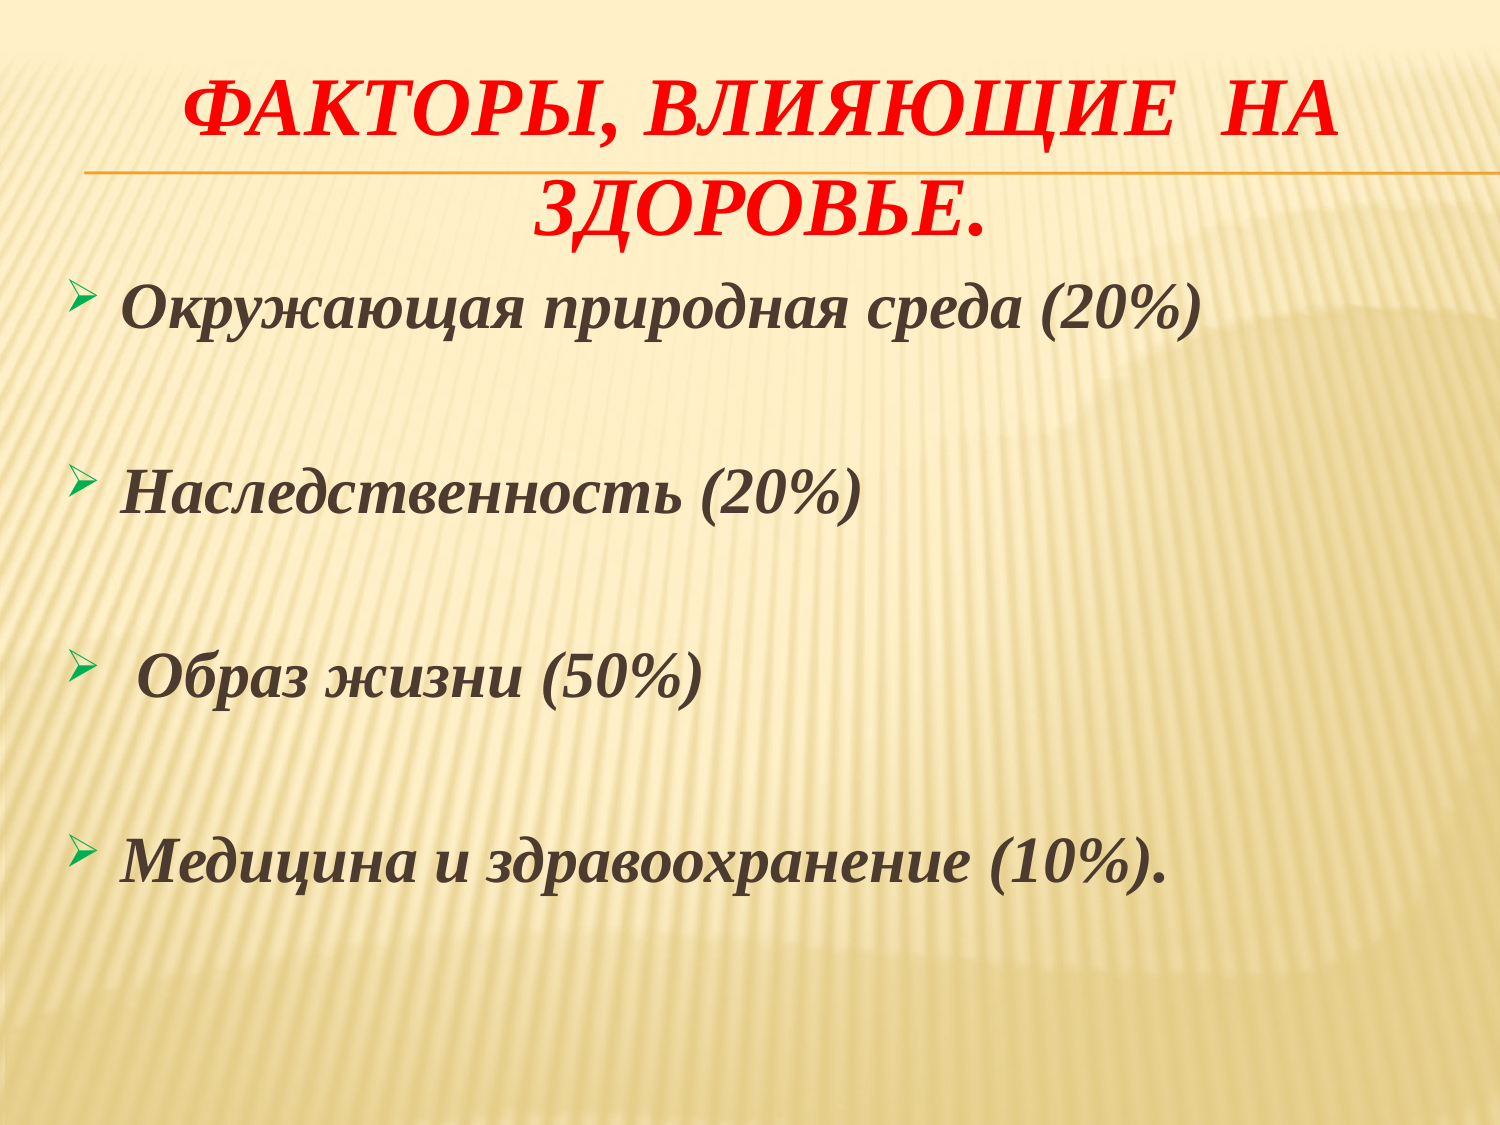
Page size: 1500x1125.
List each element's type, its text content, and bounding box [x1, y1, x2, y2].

title Факторы, влияющие на здоровье. [50, 46, 1475, 254]
list Окружающая природная среда (20%) Наследственность (20%) Образ жизни (50%) Медицина и здравоохранение (10%). [50, 254, 1475, 998]
